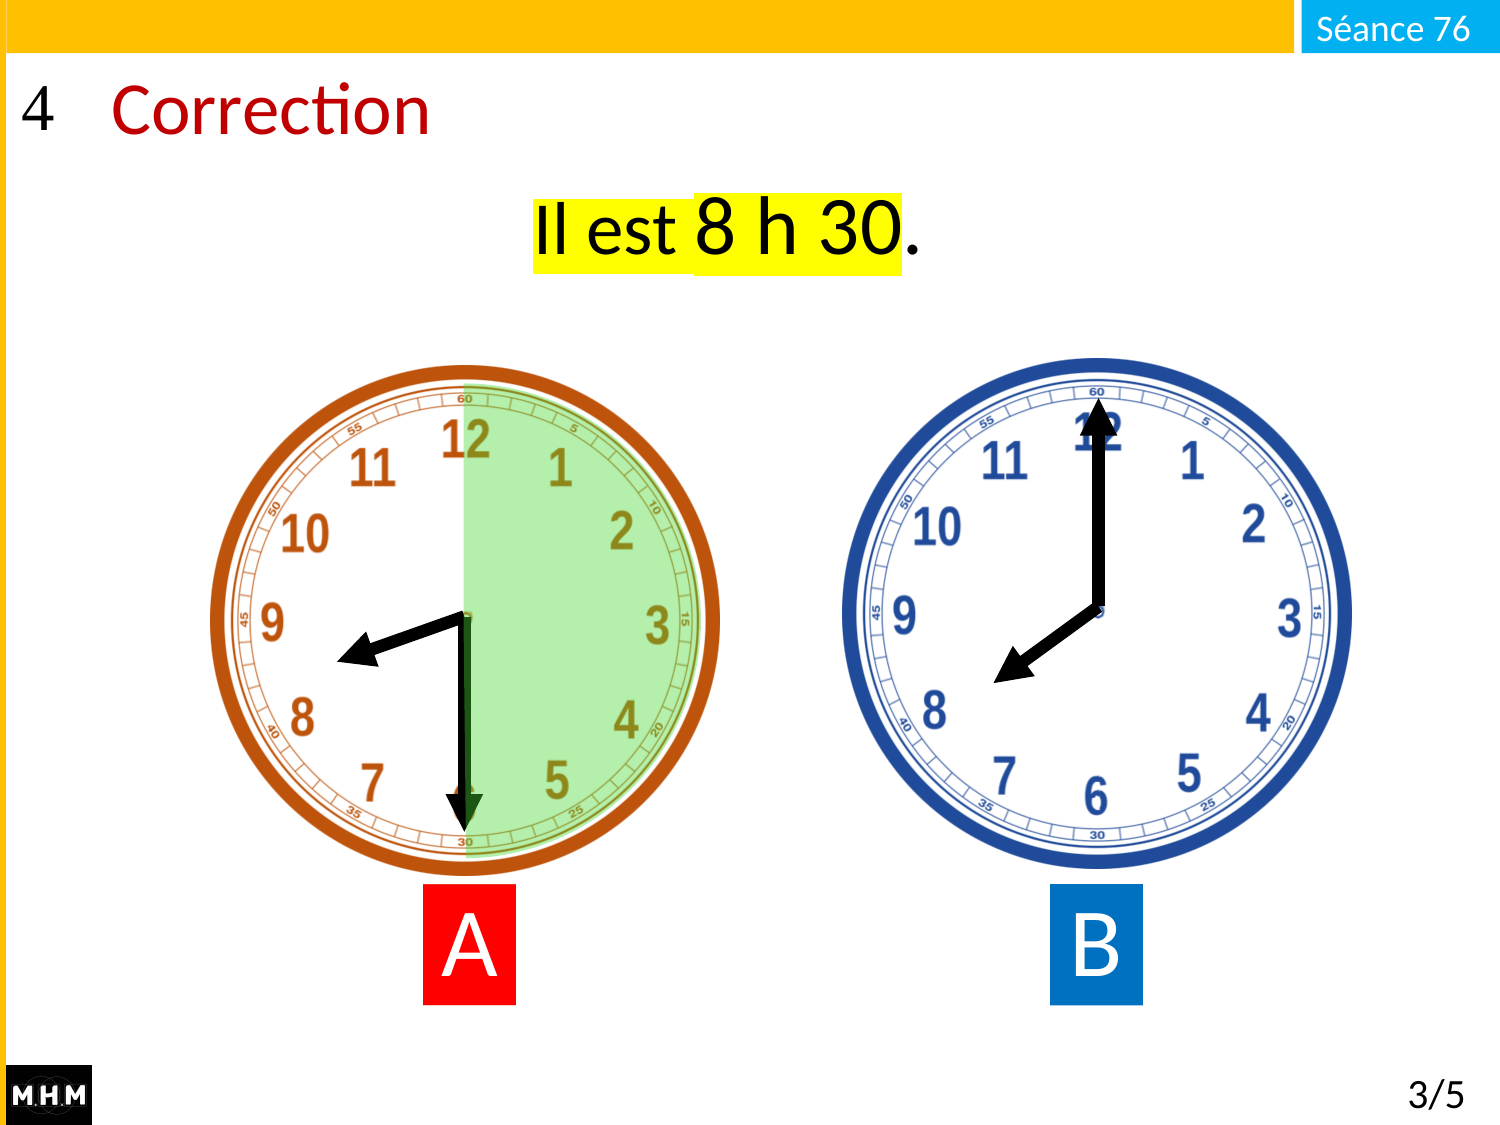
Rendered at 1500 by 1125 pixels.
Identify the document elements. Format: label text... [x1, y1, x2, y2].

list 3/5 [1373, 1064, 1500, 1125]
text_box A [423, 884, 516, 1006]
picture [6, 1065, 92, 1125]
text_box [336, 616, 465, 662]
title Correction [96, 60, 1391, 160]
picture [210, 365, 720, 876]
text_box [993, 606, 1099, 684]
text_box Il est 8 h 30. [518, 167, 1187, 289]
text_box B [1050, 884, 1143, 1006]
picture [841, 358, 1351, 869]
